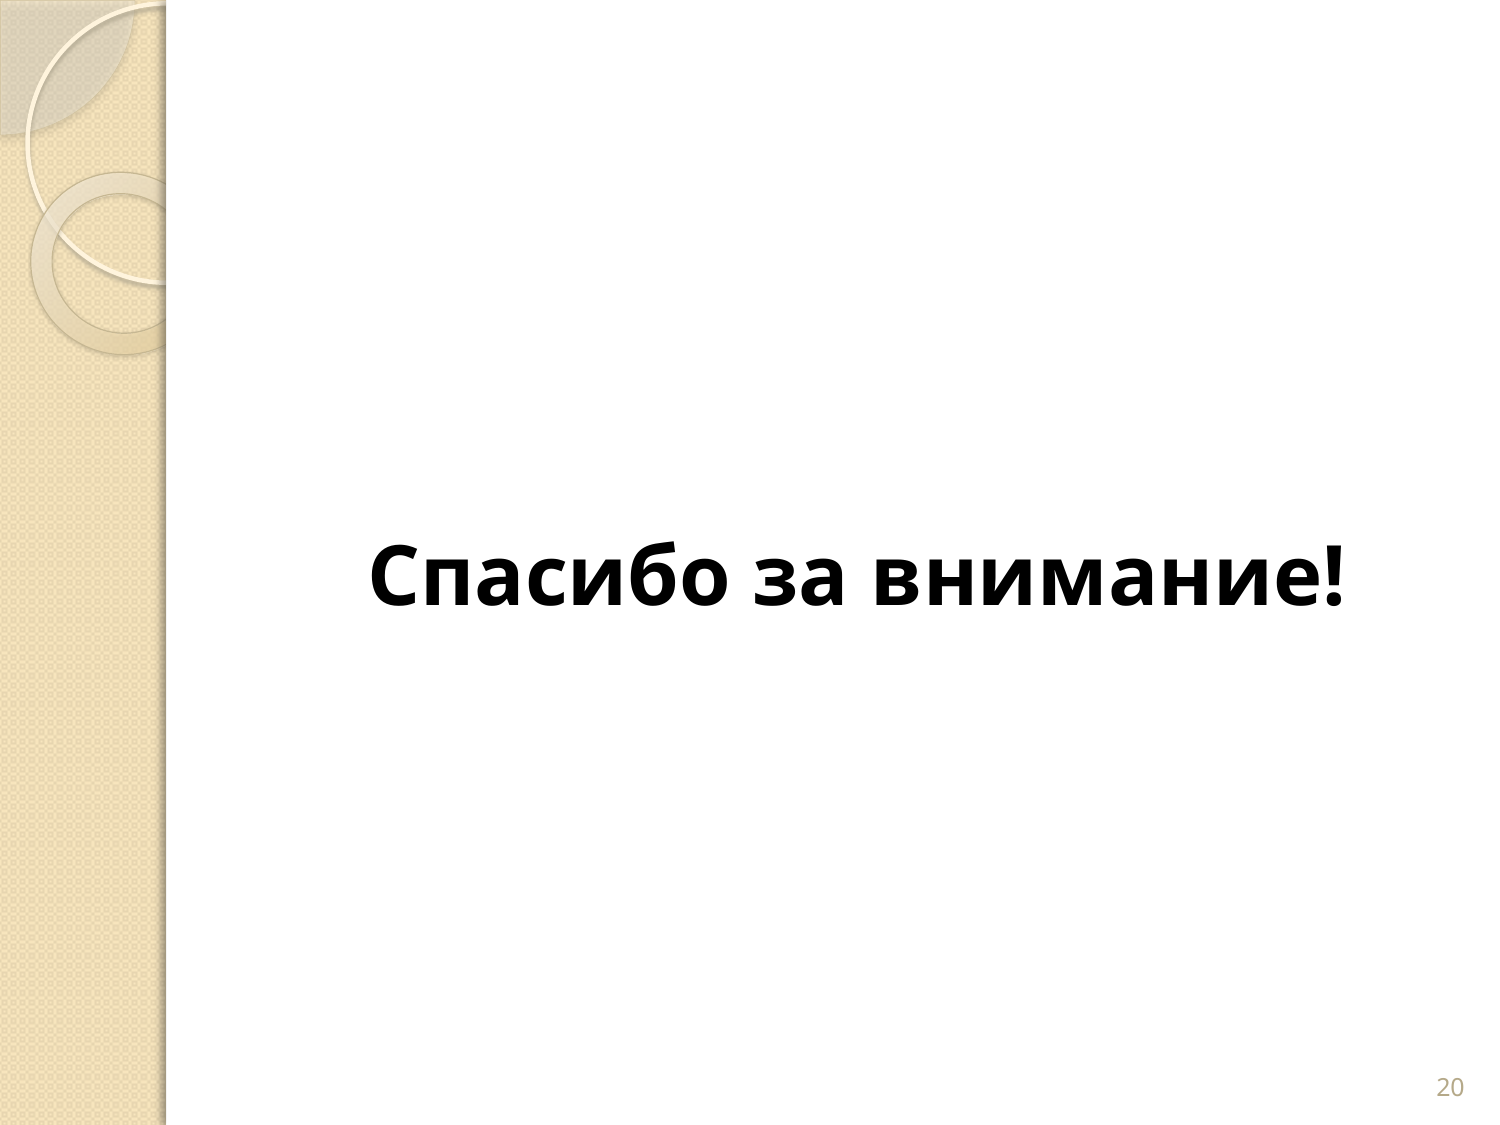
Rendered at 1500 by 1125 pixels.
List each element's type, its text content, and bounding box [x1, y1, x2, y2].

slide_number 20 [1413, 1034, 1488, 1113]
list Спасибо за внимание! [235, 237, 1466, 1025]
